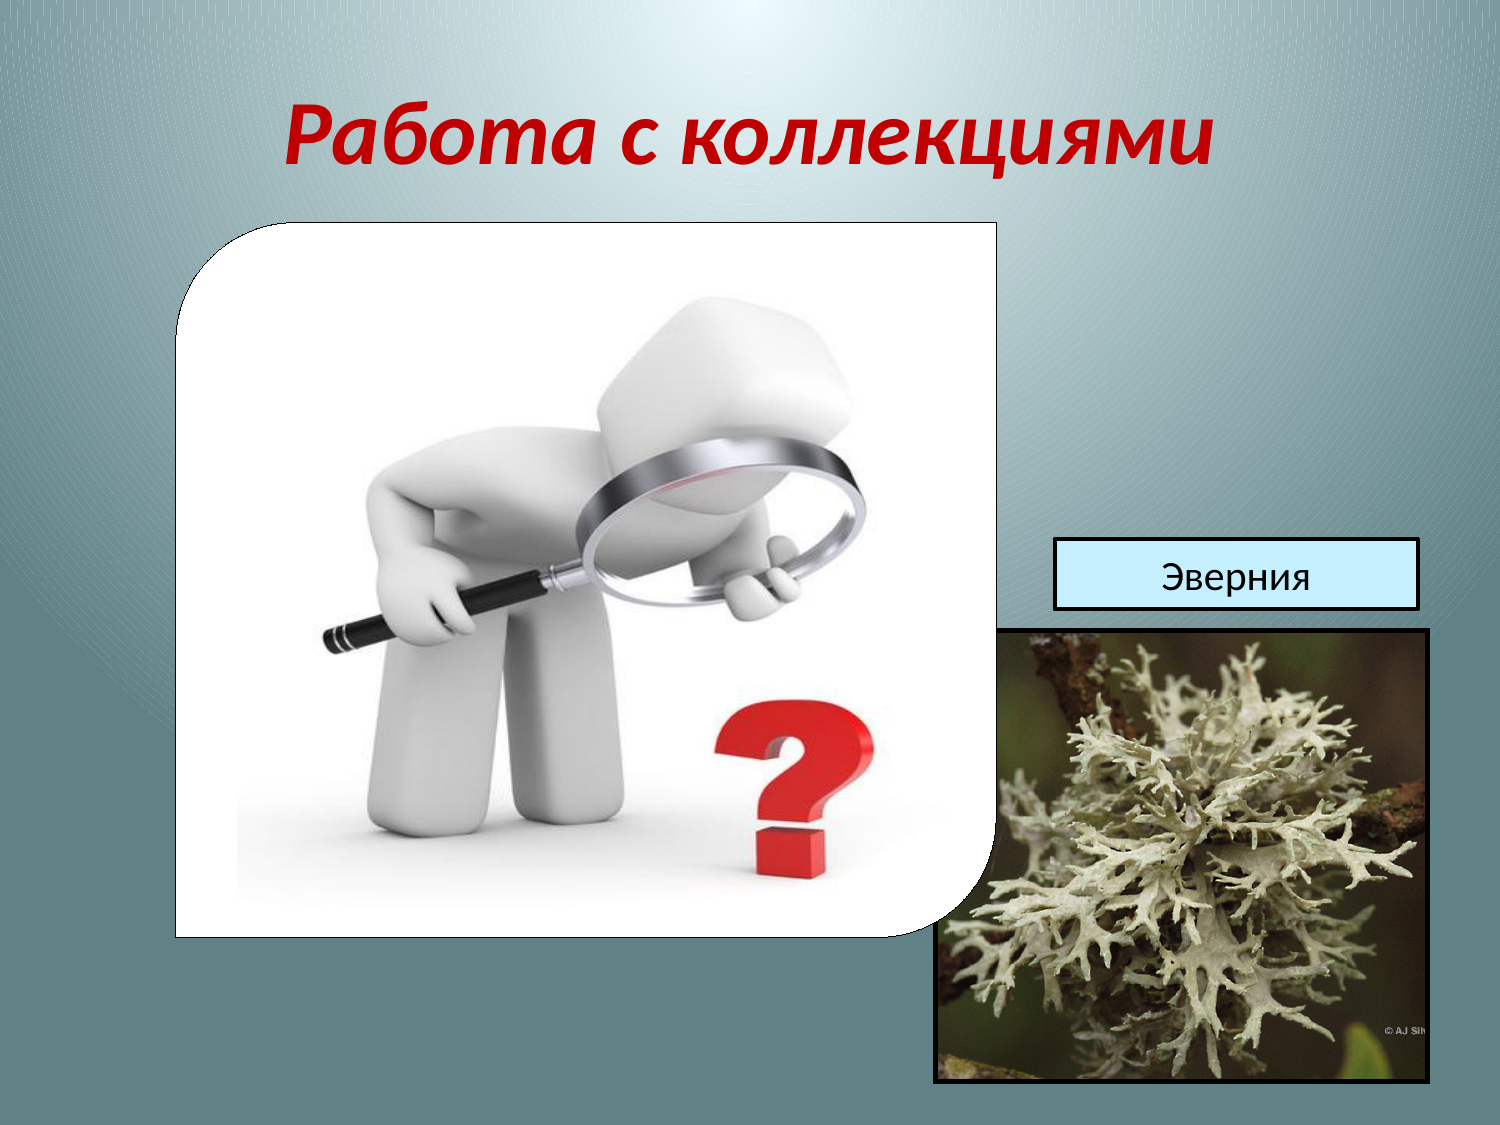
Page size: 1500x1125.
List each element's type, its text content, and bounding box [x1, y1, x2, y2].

title Работа с коллекциями [75, 45, 1425, 211]
text_box Эверния [1053, 537, 1420, 611]
picture [175, 222, 1426, 1080]
